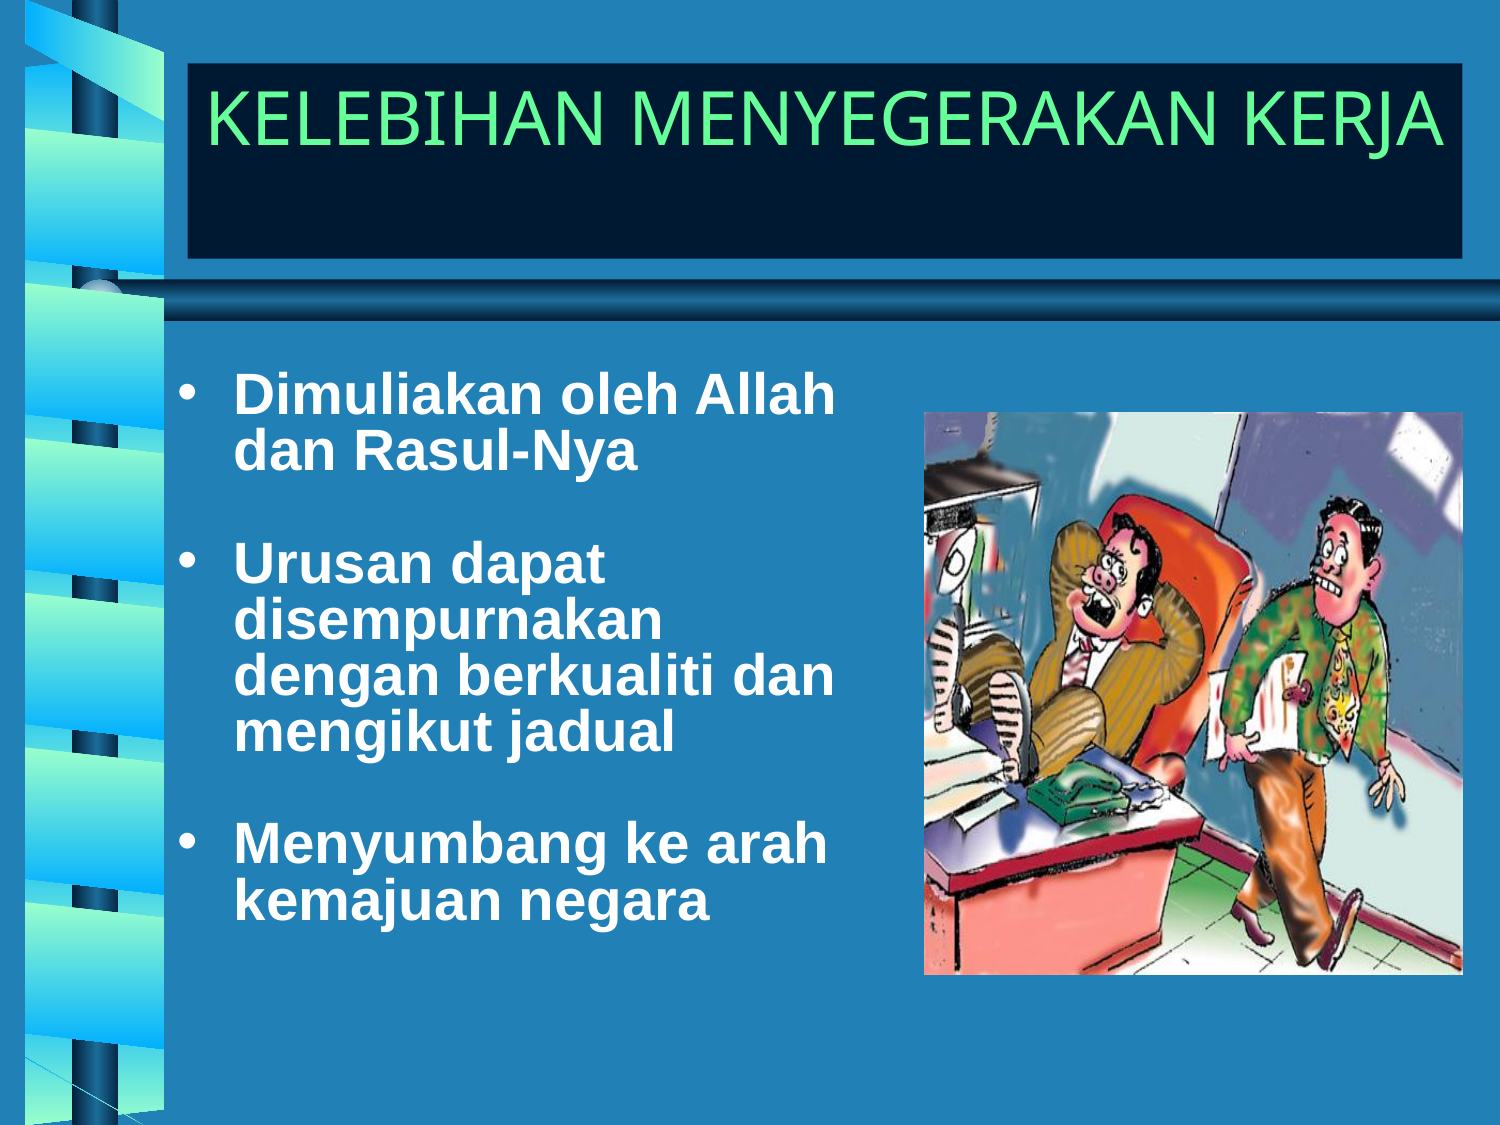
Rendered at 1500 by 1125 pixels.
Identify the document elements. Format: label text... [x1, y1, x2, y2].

picture [924, 412, 1463, 976]
list Dimuliakan oleh Allah dan Rasul-Nya Urusan dapat disempurnakan dengan berkualiti dan mengikut jadual Menyumbang ke arah kemajuan negara [162, 362, 900, 1063]
title KELEBIHAN MENYEGERAKAN KERJA [187, 63, 1463, 259]
